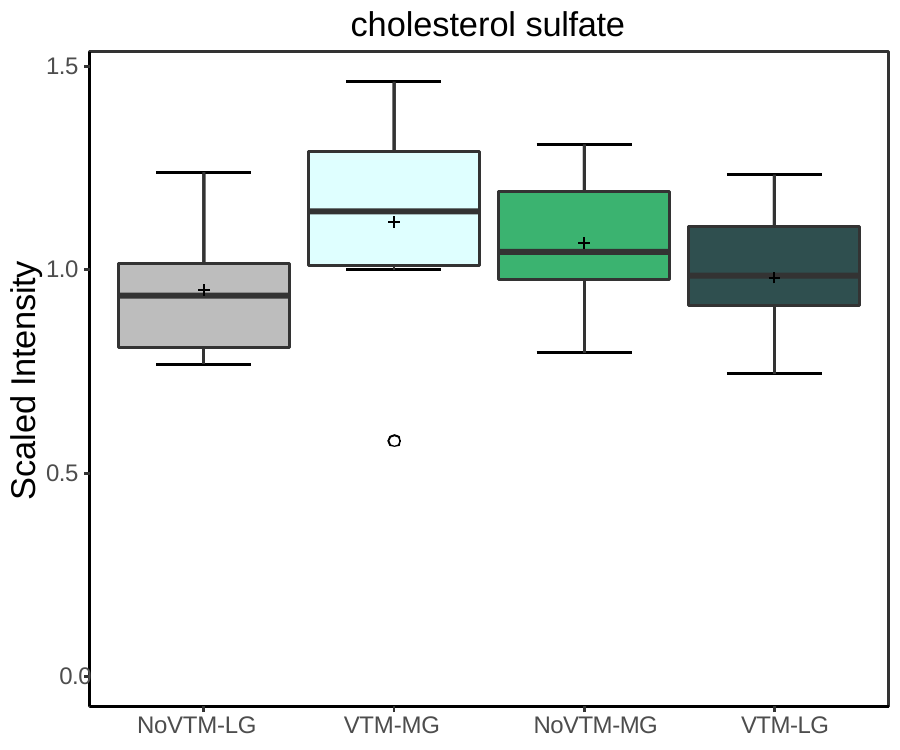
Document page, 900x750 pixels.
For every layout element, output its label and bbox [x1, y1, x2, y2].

slide_number [134, 713, 290, 750]
text_box [83, 50, 891, 738]
text_box [348, 0, 630, 44]
text_box [44, 48, 82, 80]
footer [57, 661, 95, 750]
text_box [1, 251, 82, 503]
